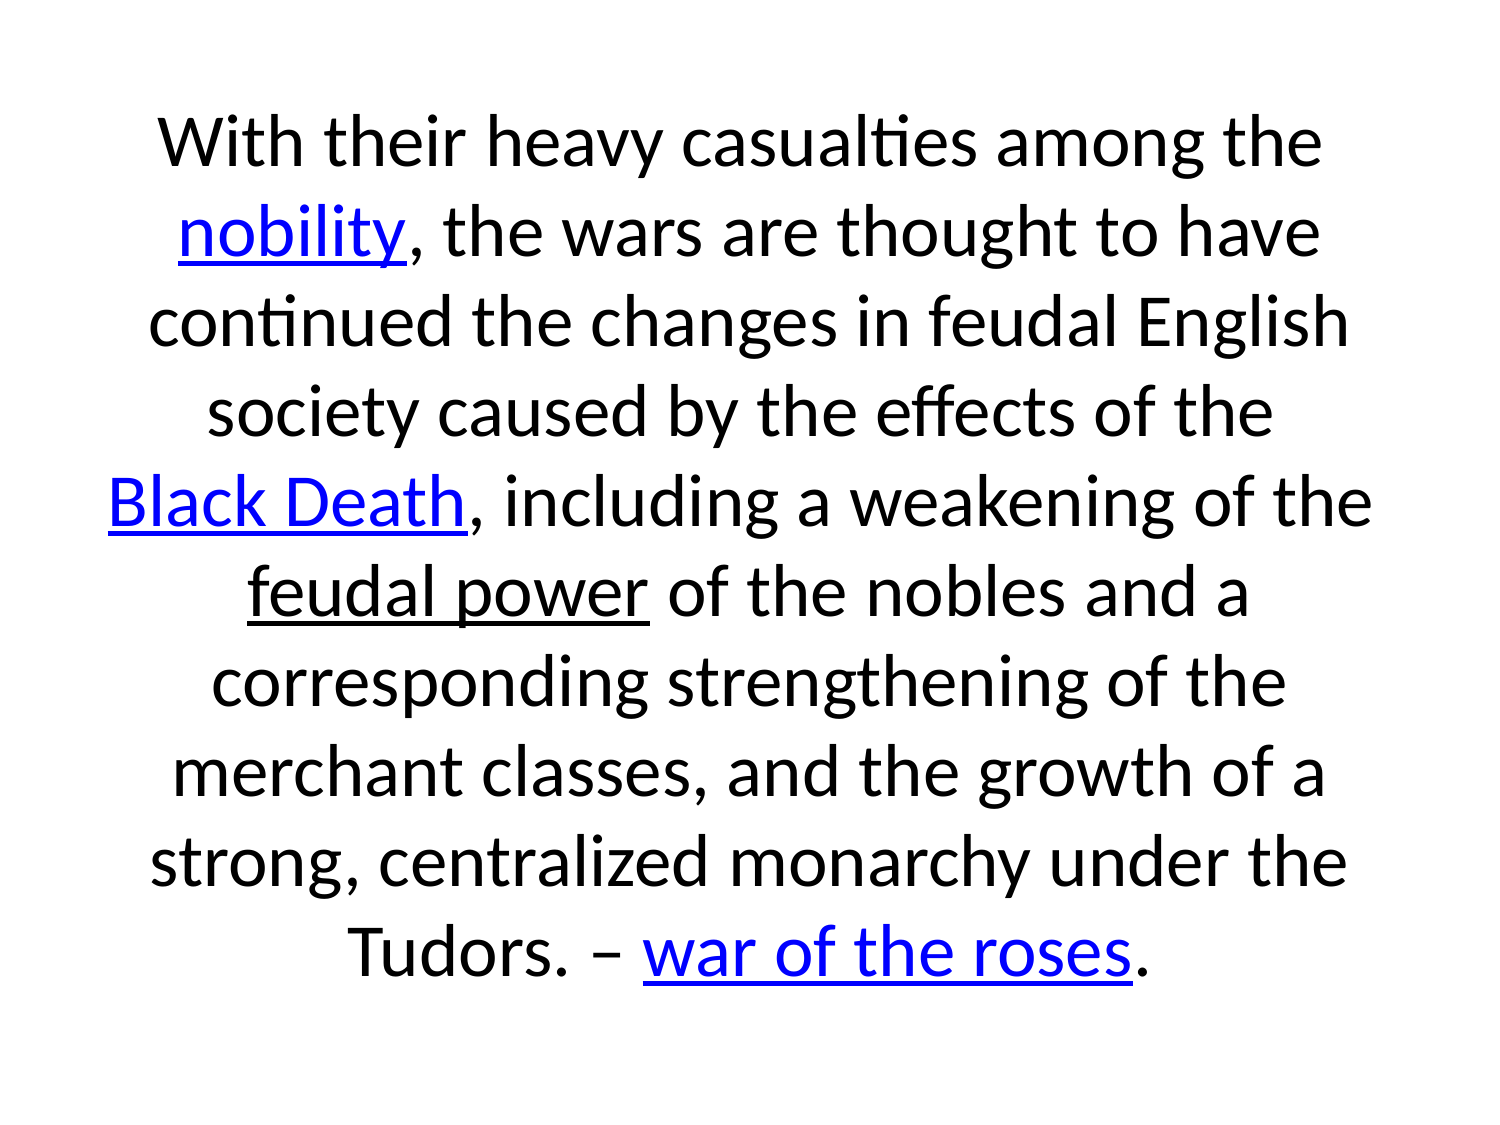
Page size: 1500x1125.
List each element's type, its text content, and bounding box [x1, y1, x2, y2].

title With their heavy casualties among the nobility, the wars are thought to have continued the changes in feudal English society caused by the effects of the Black Death, including a weakening of the feudal power of the nobles and a corresponding strengthening of the merchant classes, and the growth of a strong, centralized monarchy under the Tudors. – war of the roses. [74, 44, 1426, 1038]
